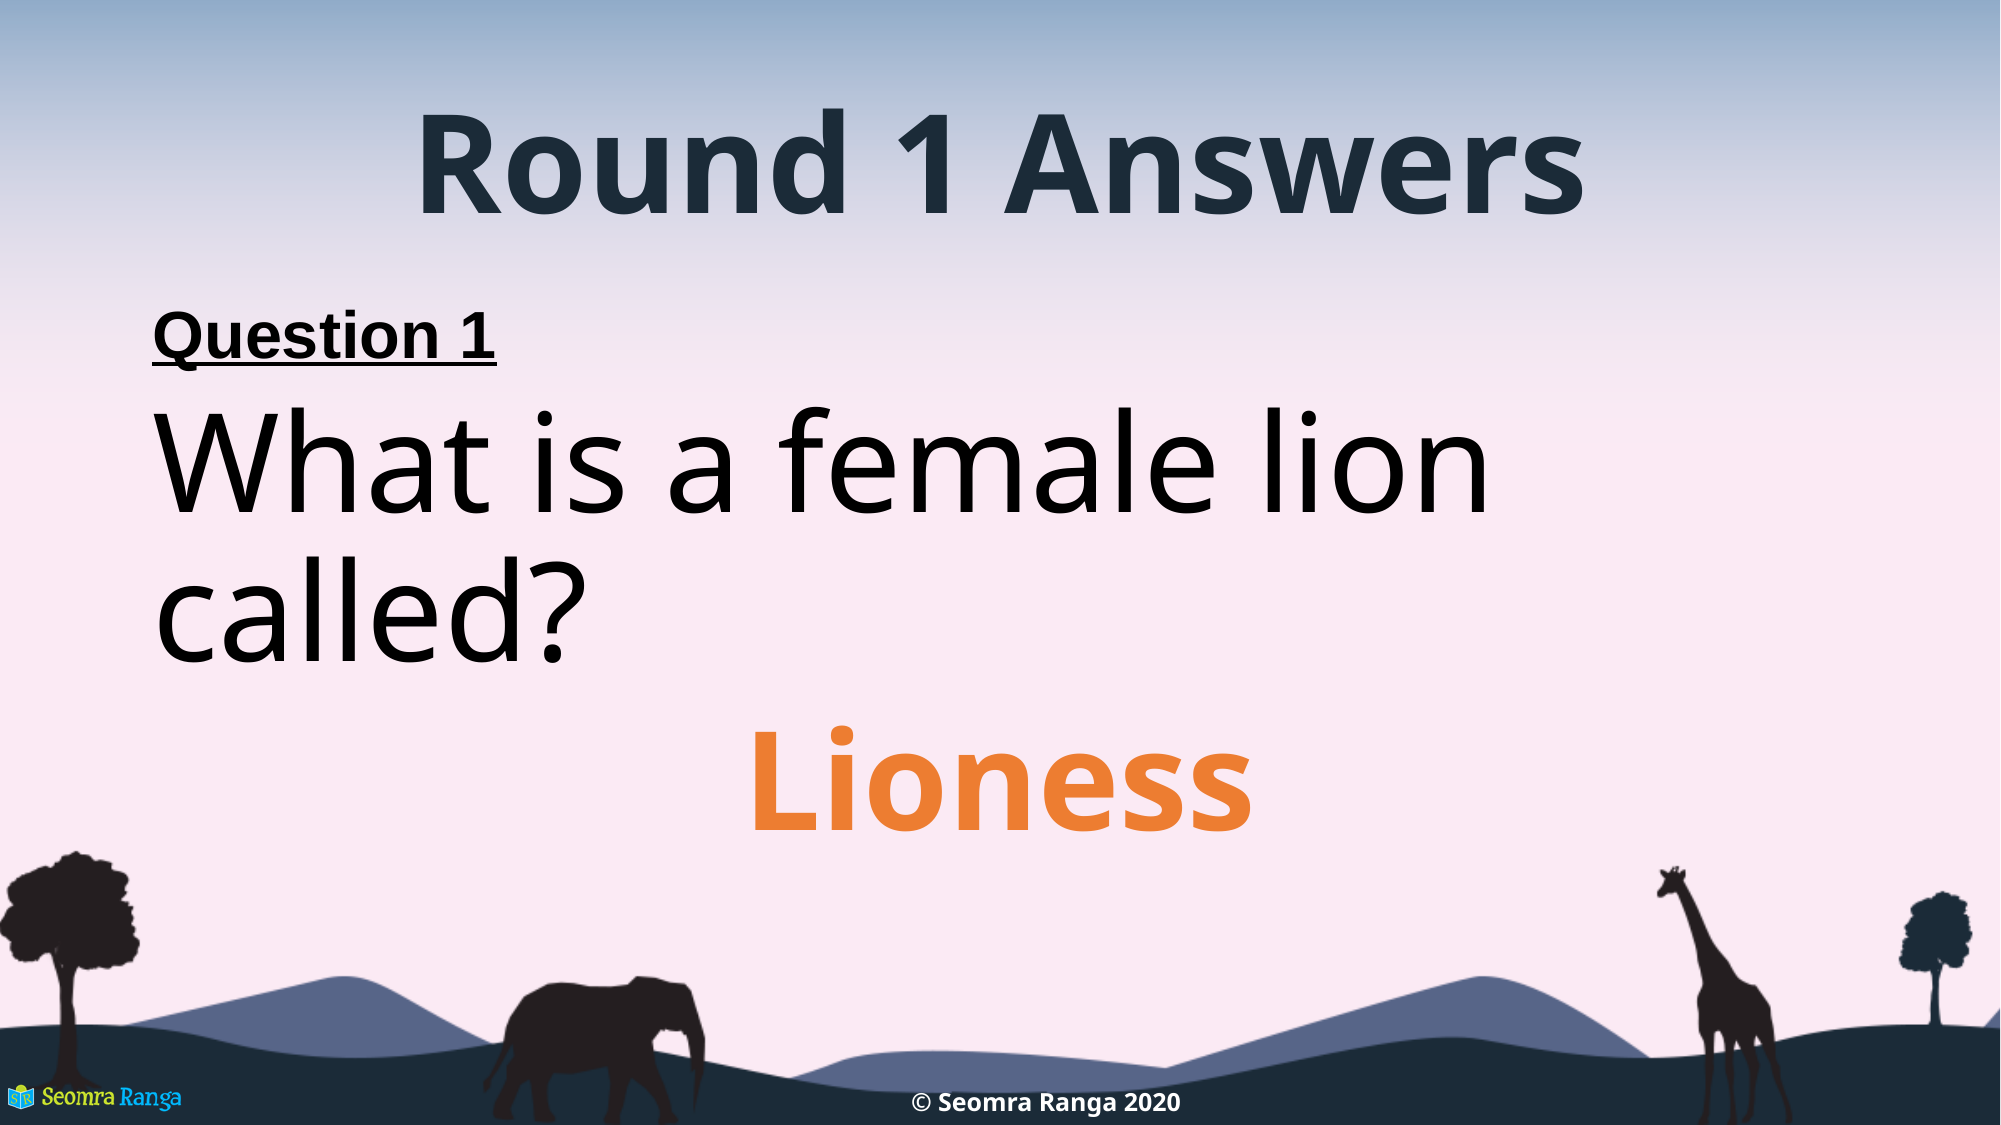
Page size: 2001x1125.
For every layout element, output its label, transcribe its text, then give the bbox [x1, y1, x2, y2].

picture [0, 0, 2001, 1125]
list Question 1 What is a female lion called? Lioness [137, 293, 1863, 1014]
title Round 1 Answers [137, 59, 1863, 278]
text_box © Seomra Ranga 2020 www.seomraranga.com [762, 1079, 1330, 1125]
